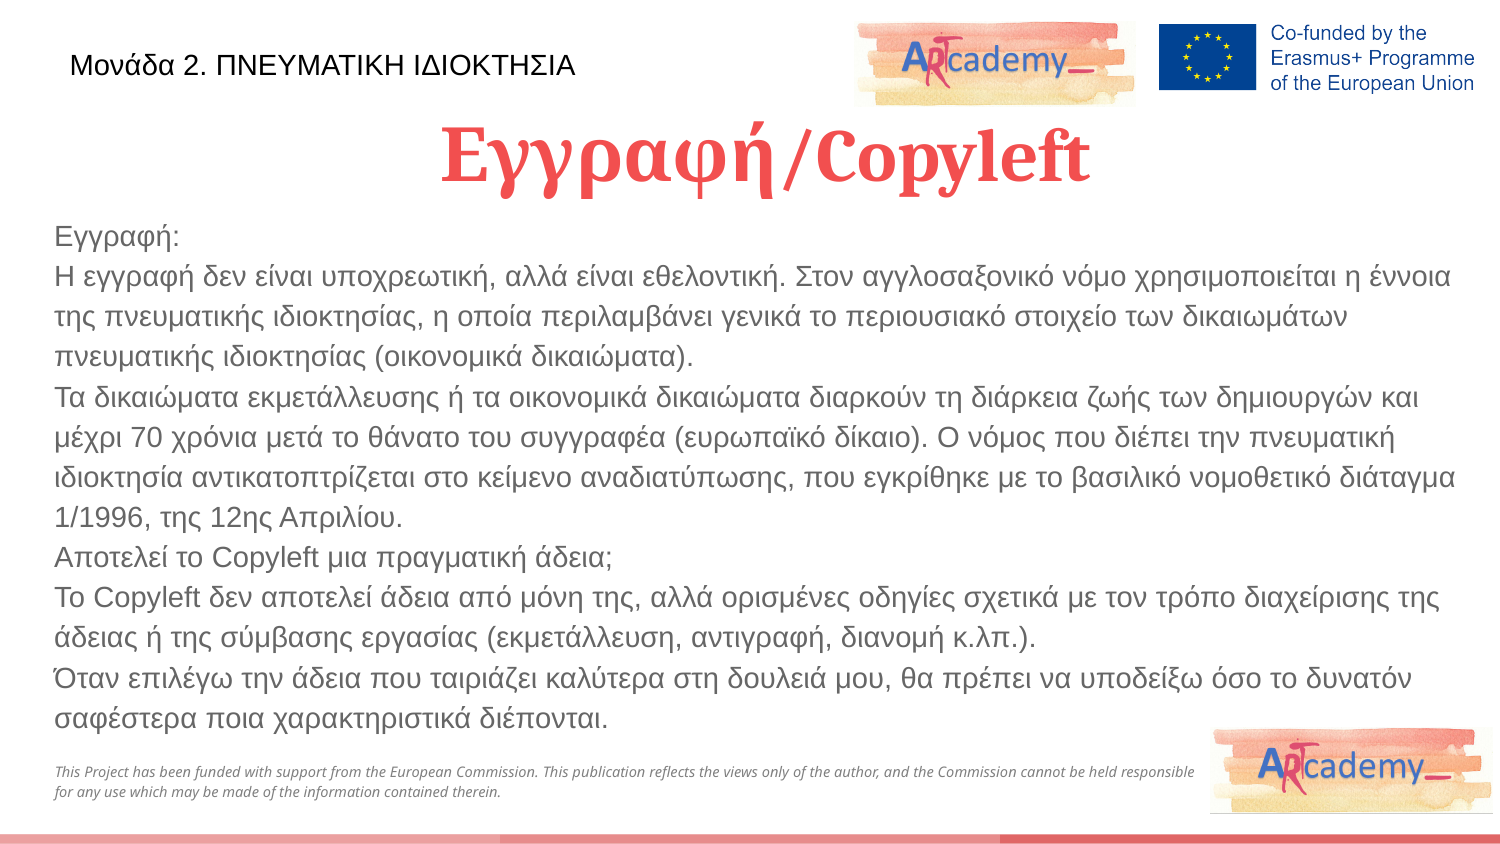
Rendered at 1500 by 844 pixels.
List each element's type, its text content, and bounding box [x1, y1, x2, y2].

picture [1210, 709, 1493, 844]
picture [1158, 24, 1474, 94]
title Εγγραφή/Copyleft [180, 4, 1352, 197]
list Εγγραφή: Η εγγραφή δεν είναι υποχρεωτική, αλλά είναι εθελοντική. Στον αγγλοσαξονικό νόμο χρησιμοποιείται η έννοια της πνευματικής ιδιοκτησίας, η οποία περιλαμβάνει γενικά το περιουσιακό στοιχείο των δικαιωμάτων πνευματικής ιδιοκτησίας (οικονομικά δικαιώματα). Τα δικαιώματα εκμετάλλευσης ή τα οικονομικά δικαιώματα διαρκούν τη διάρκεια ζωής των δημιουργών και μέχρι 70 χρόνια μετά το θάνατο του συγγραφέα (ευρωπαϊκό δίκαιο). Ο νόμος που διέπει την πνευματική ιδιοκτησία αντικατοπτρίζεται στο κείμενο αναδιατύπωσης, που εγκρίθηκε με το βασιλικό νομοθετικό διάταγμα 1/1996, της 12ης Απριλίου. Αποτελεί το Copyleft μια πραγματική άδεια; Το Copyleft δεν αποτελεί άδεια από μόνη της, αλλά ορισμένες οδηγίες σχετικά με τον τρόπο διαχείρισης της άδειας ή της σύμβασης εργασίας (εκμετάλλευση, αντιγραφή, διανομή κ.λπ.). Όταν επιλέγω την άδεια που ταιριάζει καλύτερα στη δουλειά μου, θα πρέπει να υποδείξω όσο το δυνατόν σαφέστερα ποια χαρακτηριστικά διέπονται. [16, 197, 1474, 732]
text_box This Project has been funded with support from the European Commission. This publication reflects the views only of the author, and the Commission cannot be held responsible for any use which may be made of the information contained therein. [39, 754, 1205, 799]
text_box Μονάδα 2. ΠΝΕΥΜΑΤΙΚΗ ΙΔΙΟΚΤΗΣΙΑ [54, 39, 596, 89]
picture [854, 2, 1137, 138]
